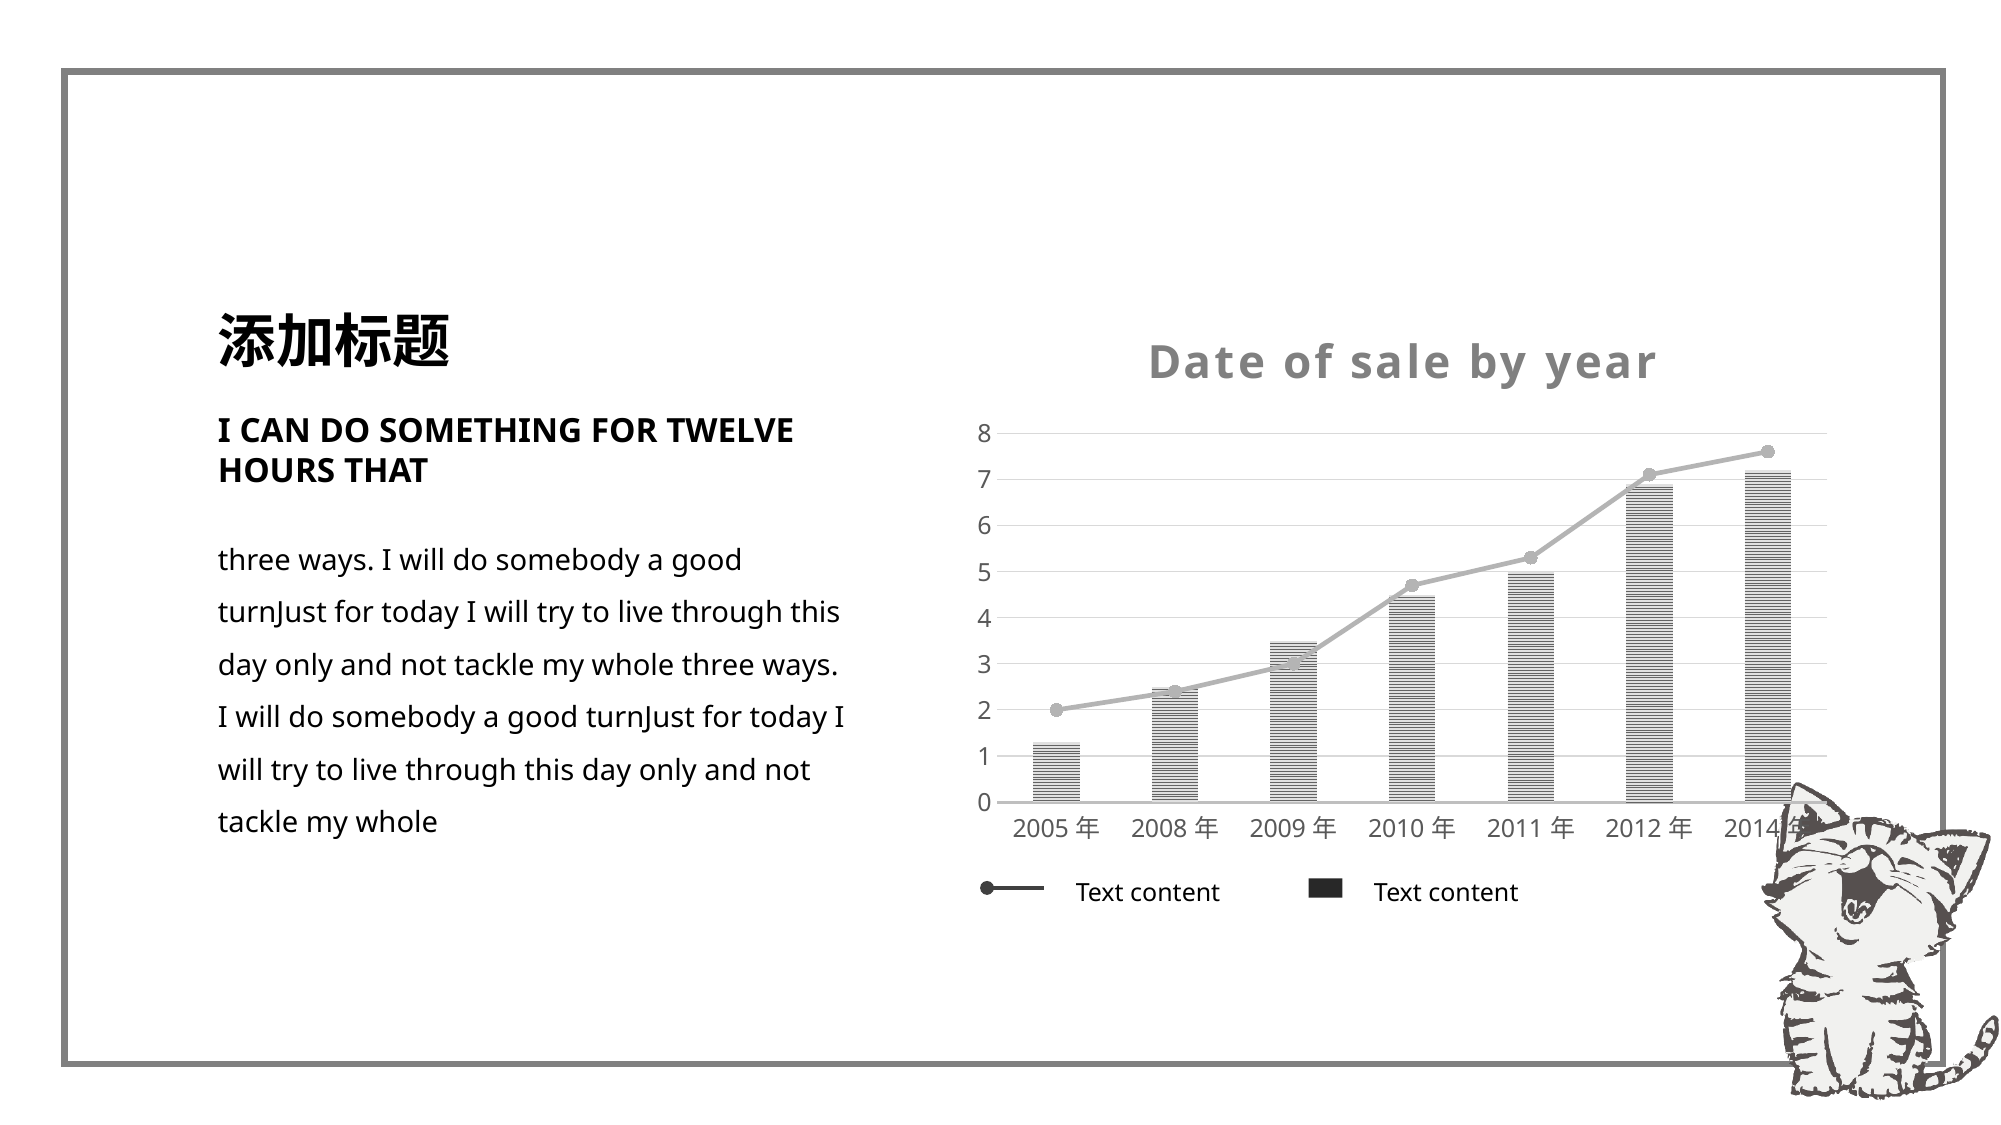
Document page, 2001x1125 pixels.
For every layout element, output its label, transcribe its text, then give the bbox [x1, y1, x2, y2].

text_box [64, 70, 1944, 1065]
text_box three ways. I will do somebody a good turnJust for today I will try to live through this day only and not tackle my whole three ways. I will do somebody a good turnJust for today I will try to live through this day only and not tackle my whole [203, 497, 861, 899]
text_box I CAN DO SOMETHING FOR TWELVE HOURS THAT [203, 401, 861, 497]
text_box 添加标题 [203, 297, 784, 382]
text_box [959, 297, 1845, 915]
picture [1673, 733, 2000, 1125]
